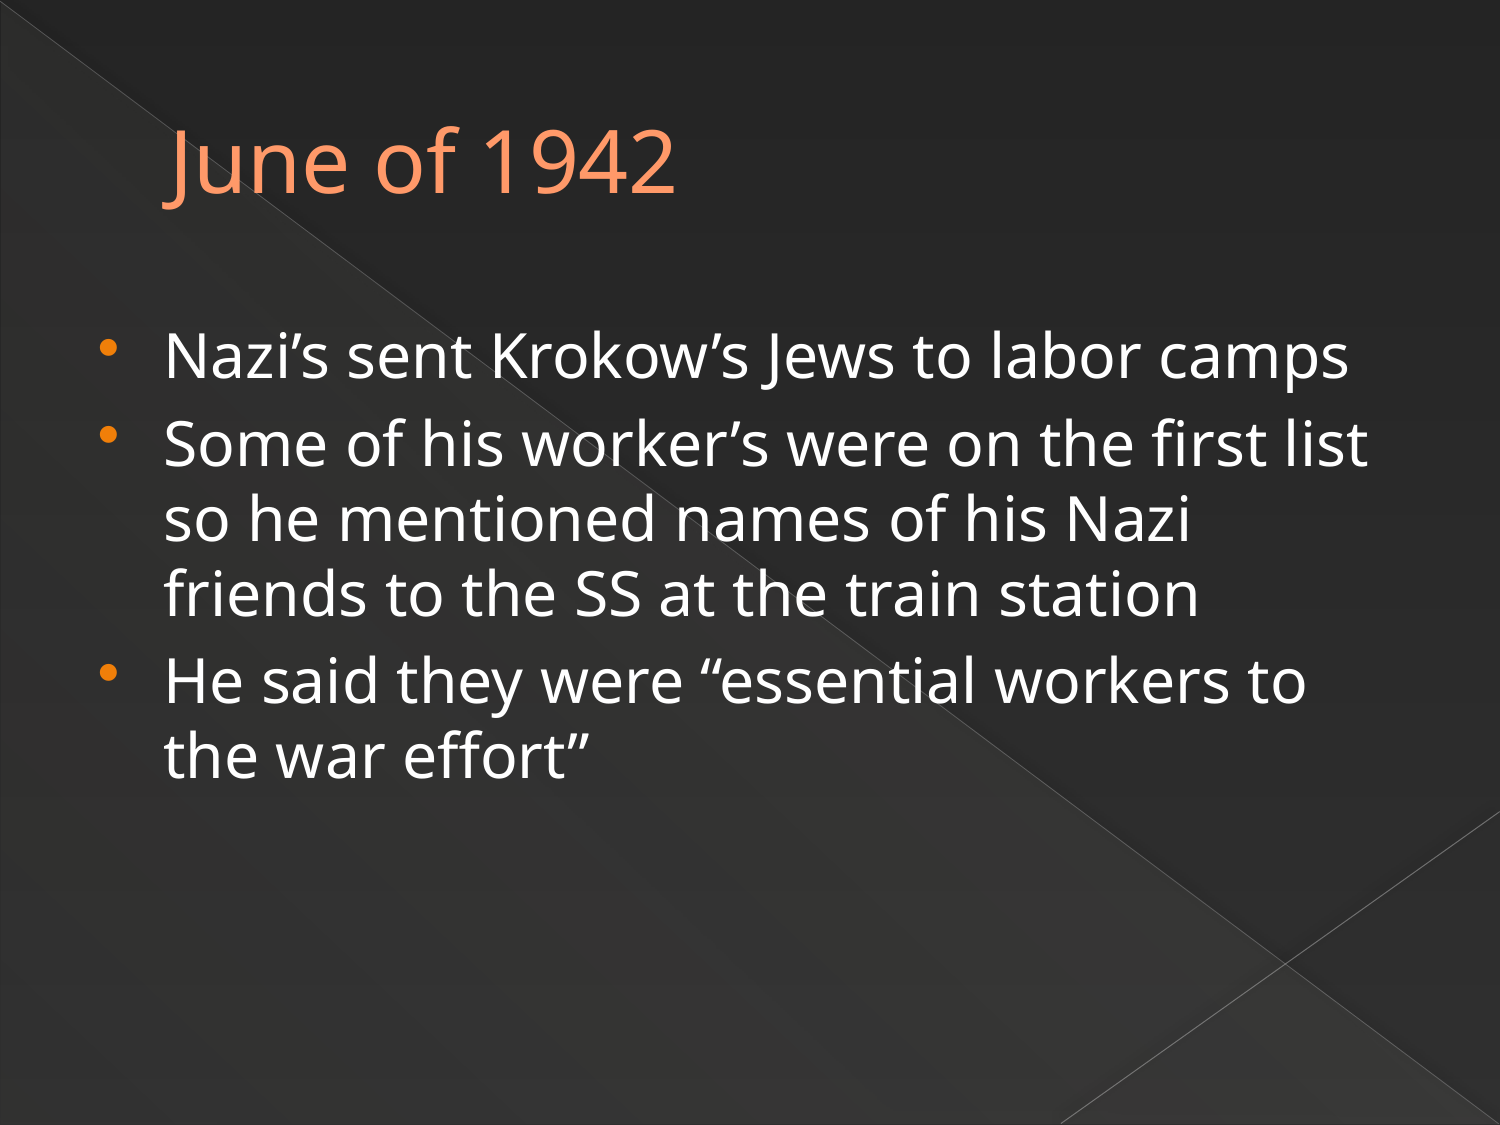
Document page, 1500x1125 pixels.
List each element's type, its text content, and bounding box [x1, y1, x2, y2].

title June of 1942 [75, 43, 1425, 274]
list Nazi’s sent Krokow’s Jews to labor camps Some of his worker’s were on the first list so he mentioned names of his Nazi friends to the SS at the train station He said they were “essential workers to the war effort” [75, 308, 1425, 1059]
